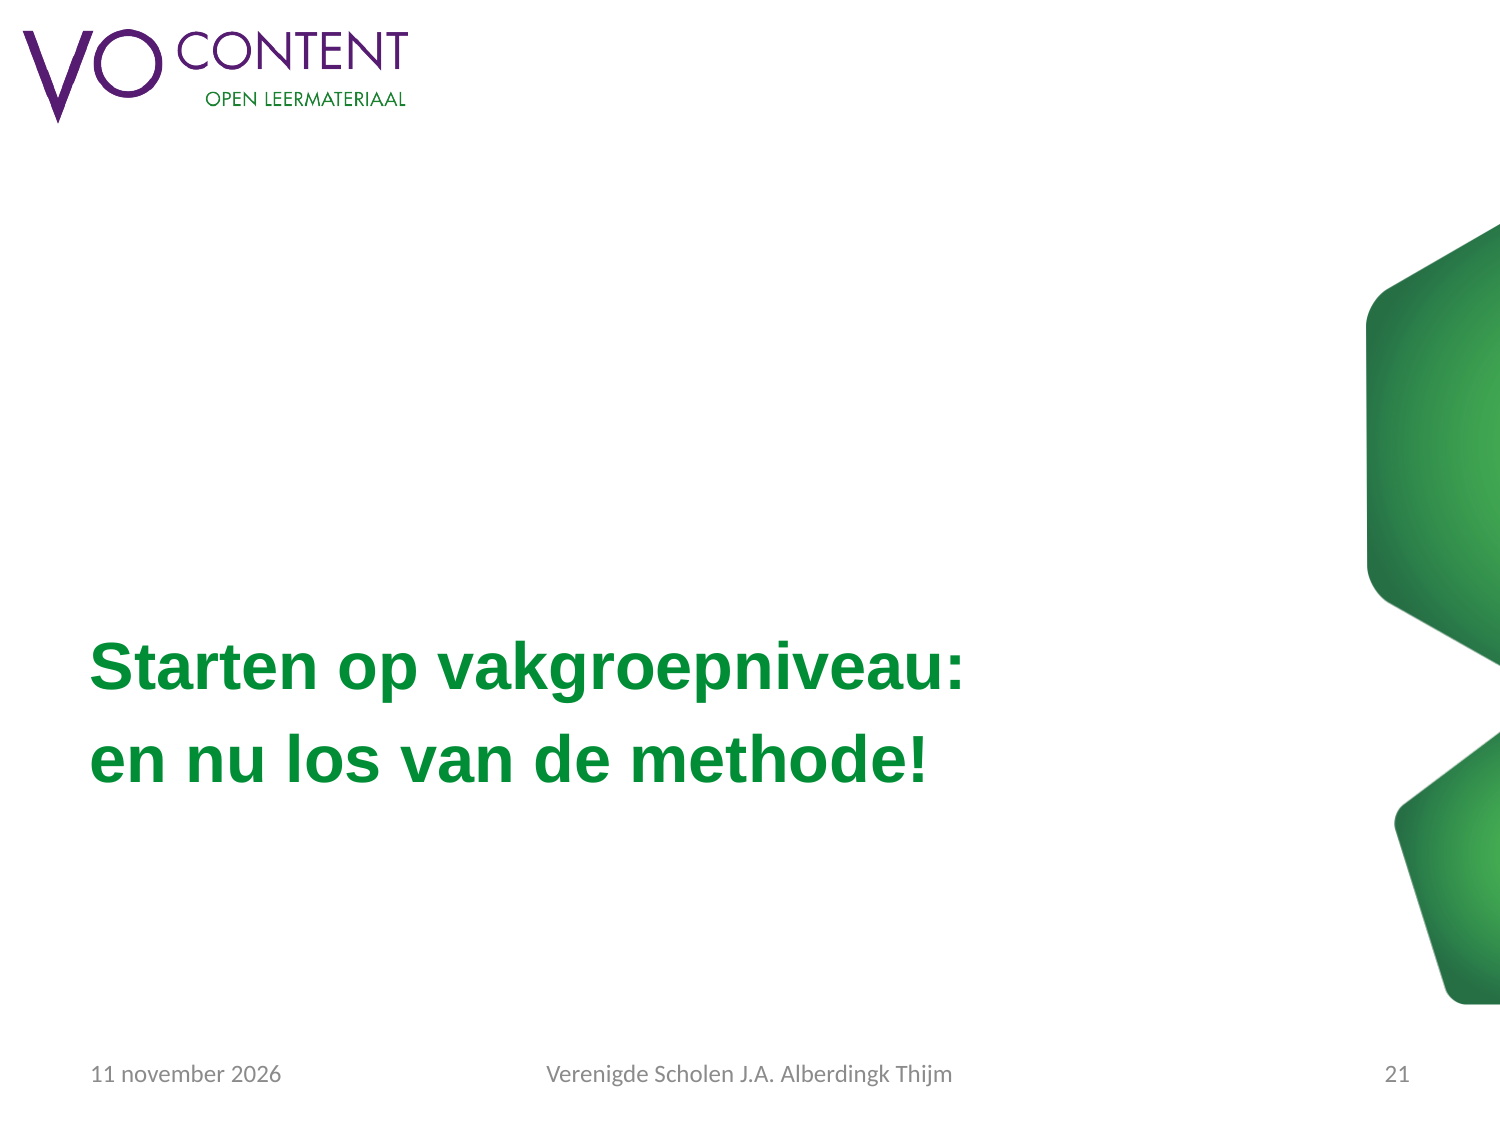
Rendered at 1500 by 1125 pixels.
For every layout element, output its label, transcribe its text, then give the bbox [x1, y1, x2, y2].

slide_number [75, 1042, 425, 1103]
slide_number 21 [1074, 1042, 1425, 1103]
list Starten op vakgroepniveau: en nu los van de methode! [75, 615, 1239, 947]
footer Verenigde Scholen J.A. Alberdingk Thijm [512, 1042, 988, 1103]
picture [1366, 222, 1500, 1005]
picture [22, 29, 408, 124]
